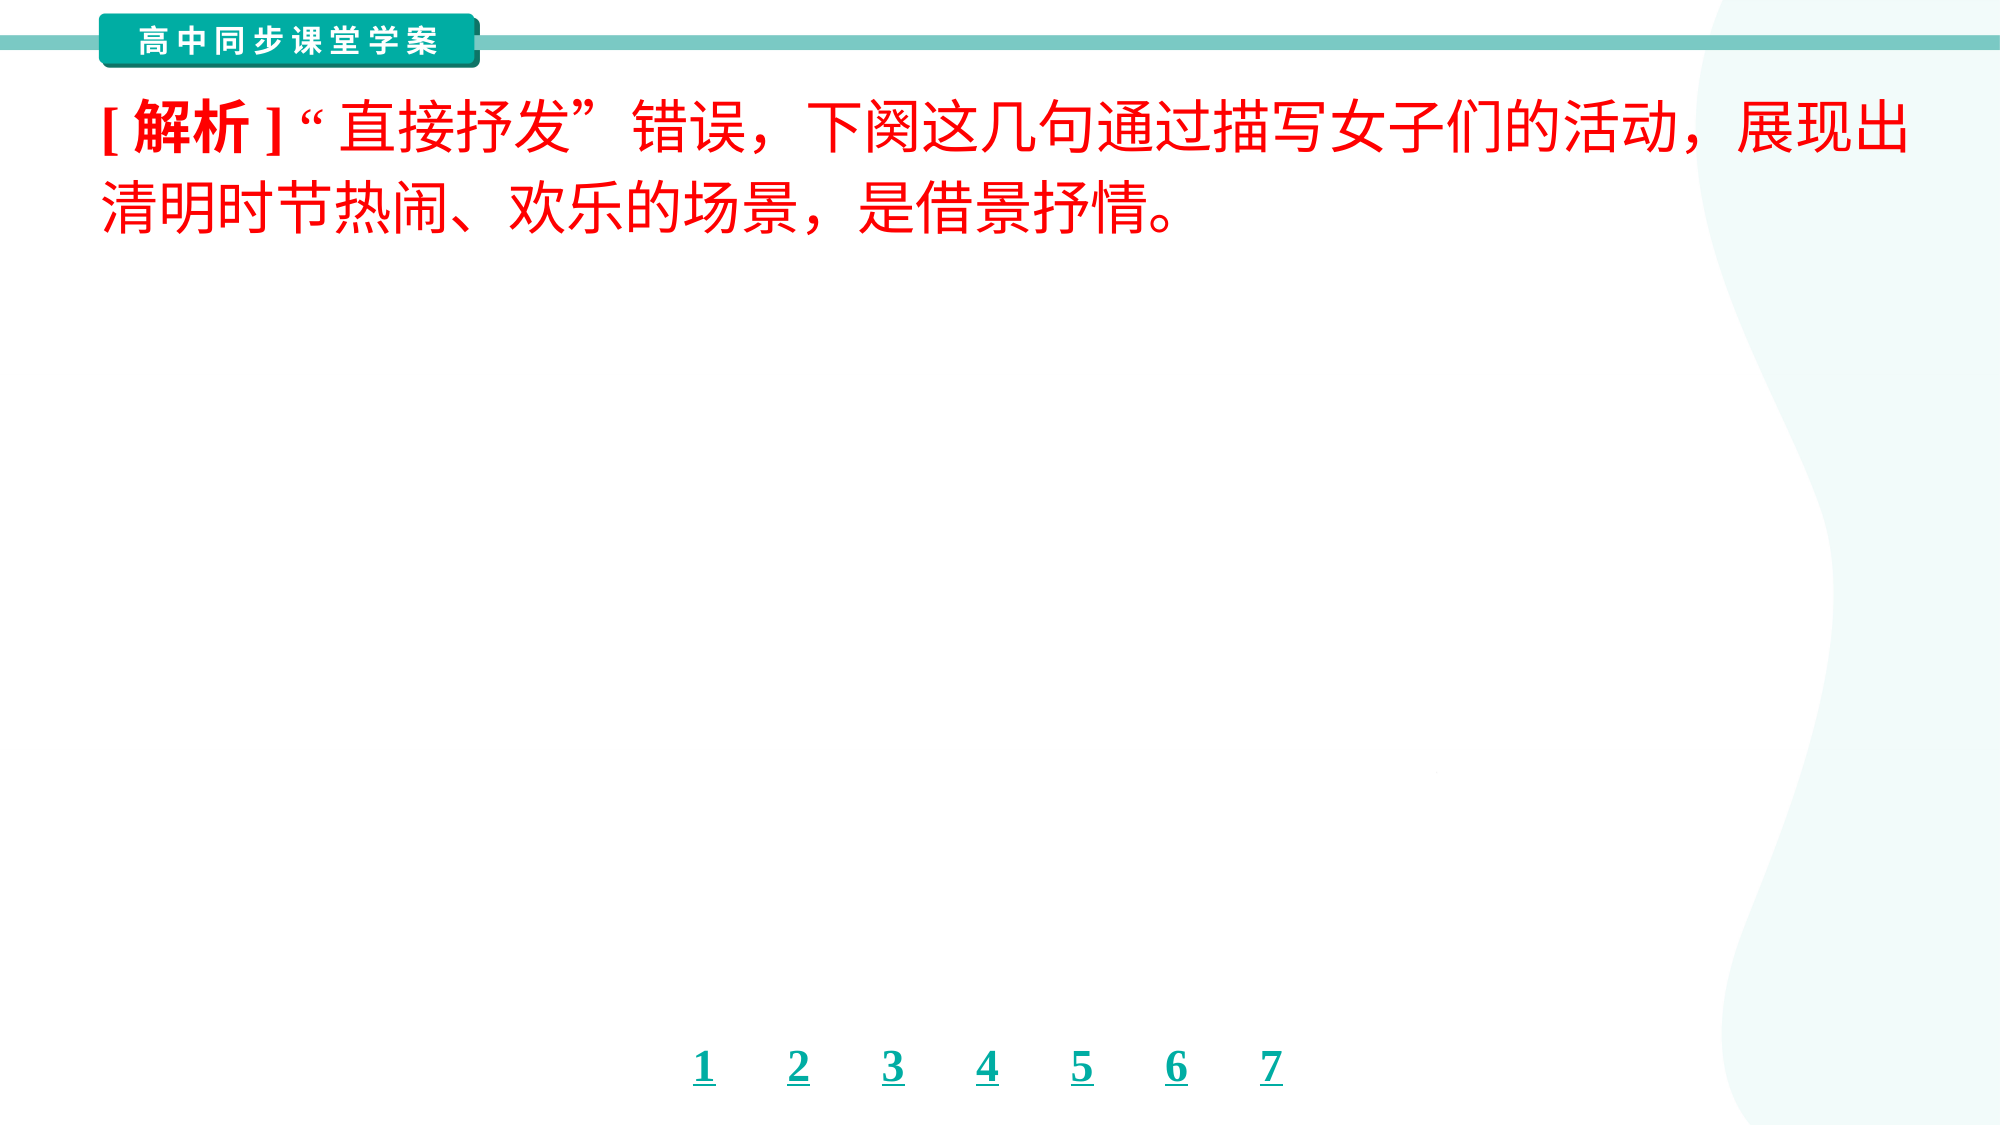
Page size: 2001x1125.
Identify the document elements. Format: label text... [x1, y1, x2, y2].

picture [0, 0, 2000, 1125]
text_box [解析] “直接抒发”错误，下阕这几句通过描写女子们的活动，展现出 清明时节热闹、欢乐的场景，是借景抒情。 [100, 76, 1899, 236]
